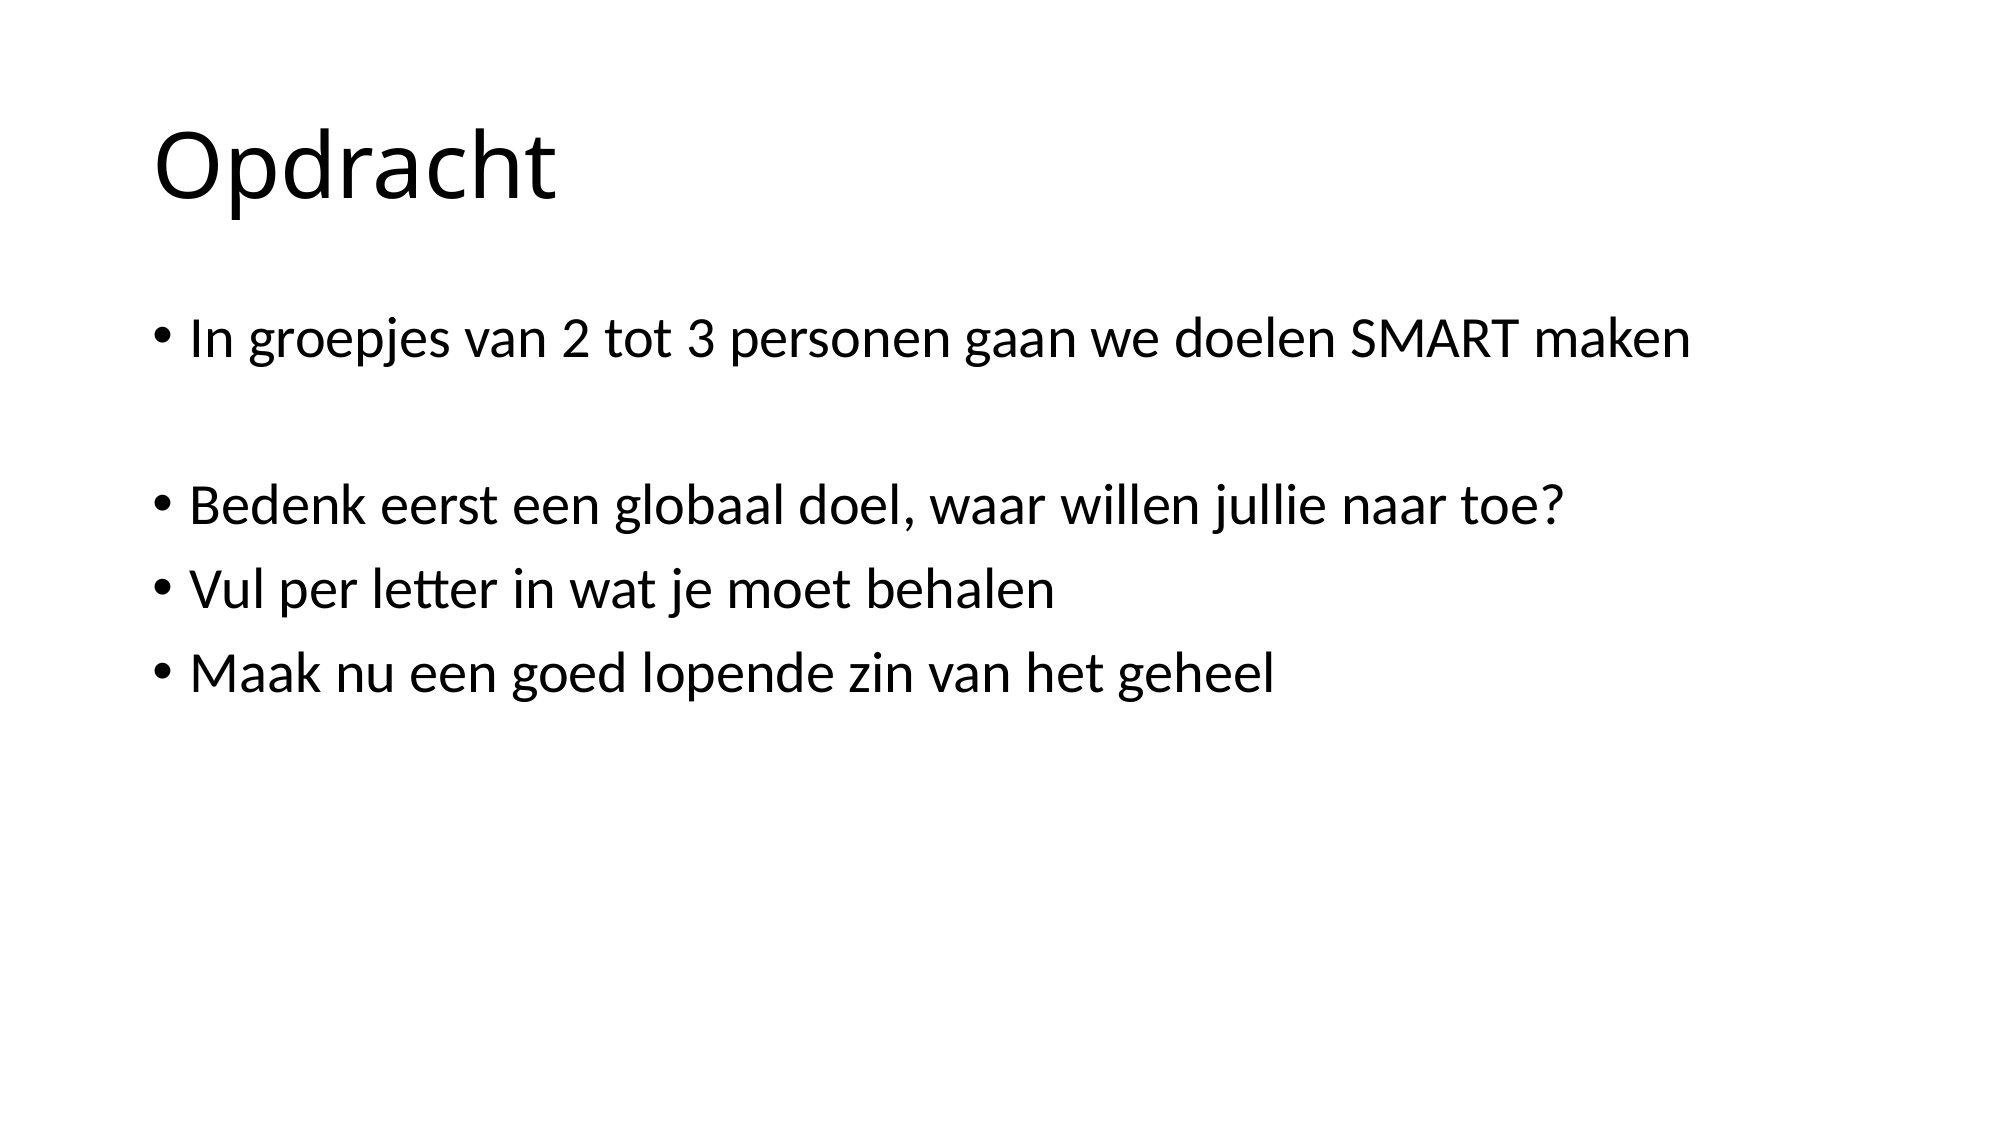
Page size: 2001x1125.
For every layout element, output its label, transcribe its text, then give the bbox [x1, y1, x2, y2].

list In groepjes van 2 tot 3 personen gaan we doelen SMART maken Bedenk eerst een globaal doel, waar willen jullie naar toe? Vul per letter in wat je moet behalen Maak nu een goed lopende zin van het geheel [137, 299, 1863, 1014]
title Opdracht [137, 59, 1863, 278]
